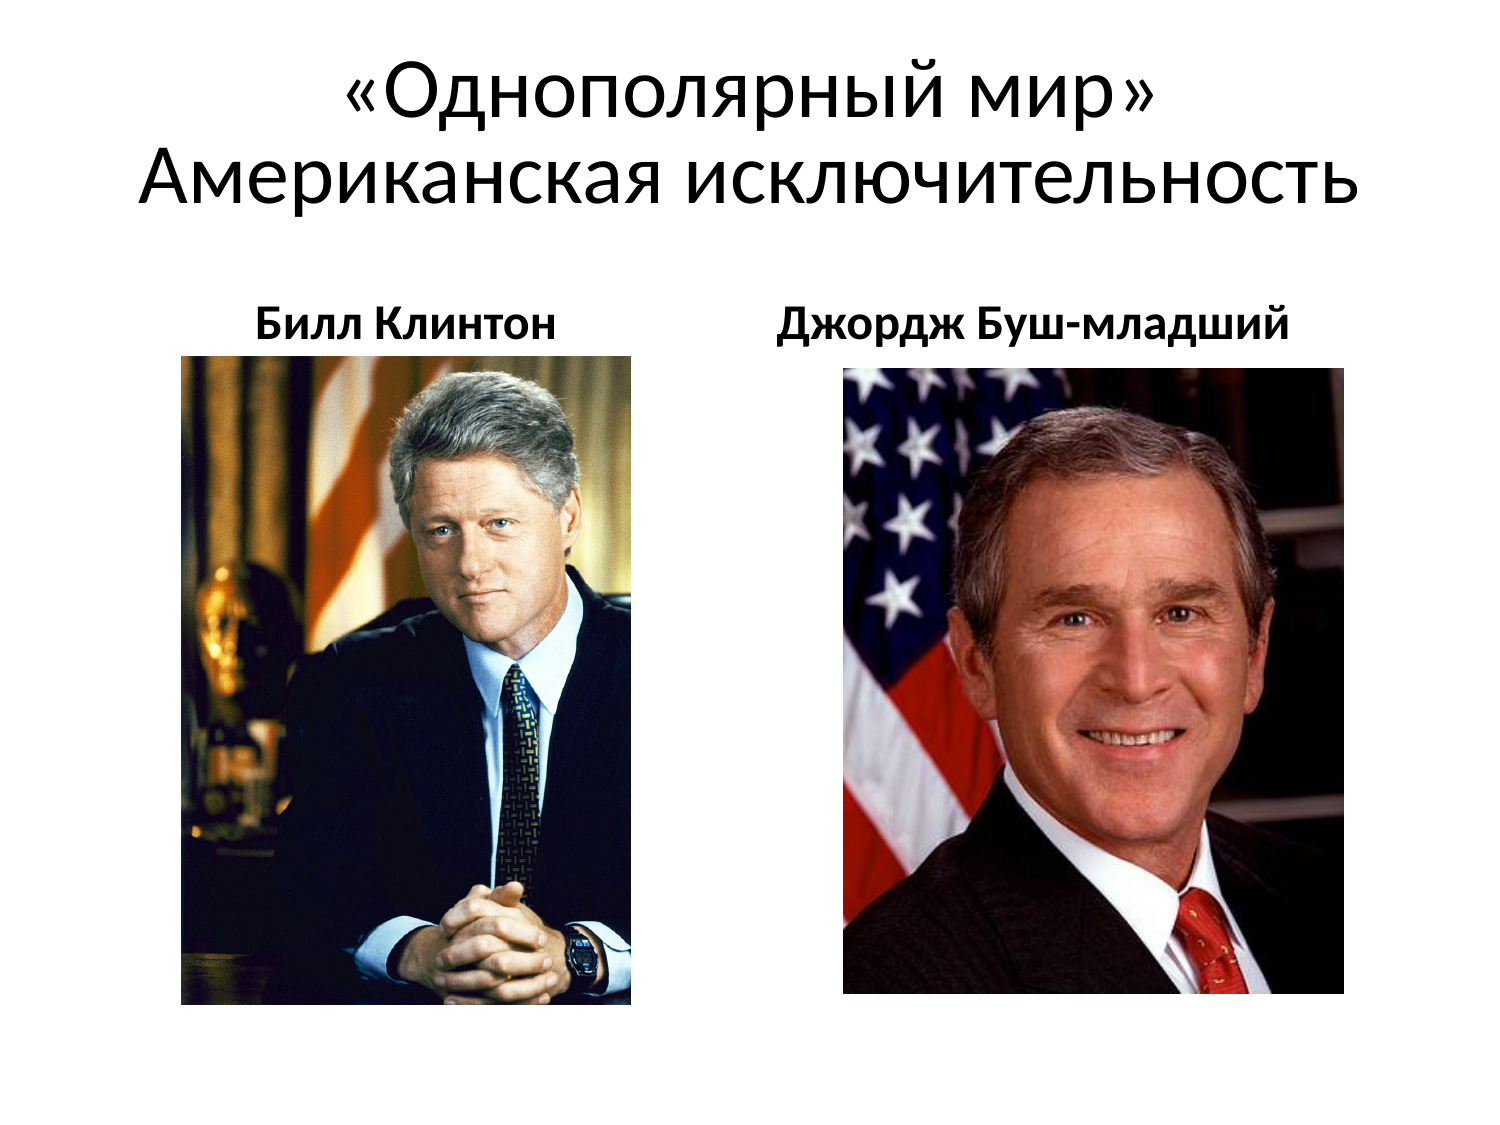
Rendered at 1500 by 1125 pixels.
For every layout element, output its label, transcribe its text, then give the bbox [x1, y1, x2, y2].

picture [843, 368, 1344, 994]
text_box Джордж Буш-младший [761, 251, 1425, 357]
text_box Билл Клинтон [74, 251, 738, 357]
text_box «Однополярный мир» Американская исключительность [75, 45, 1425, 233]
picture [181, 356, 632, 1006]
